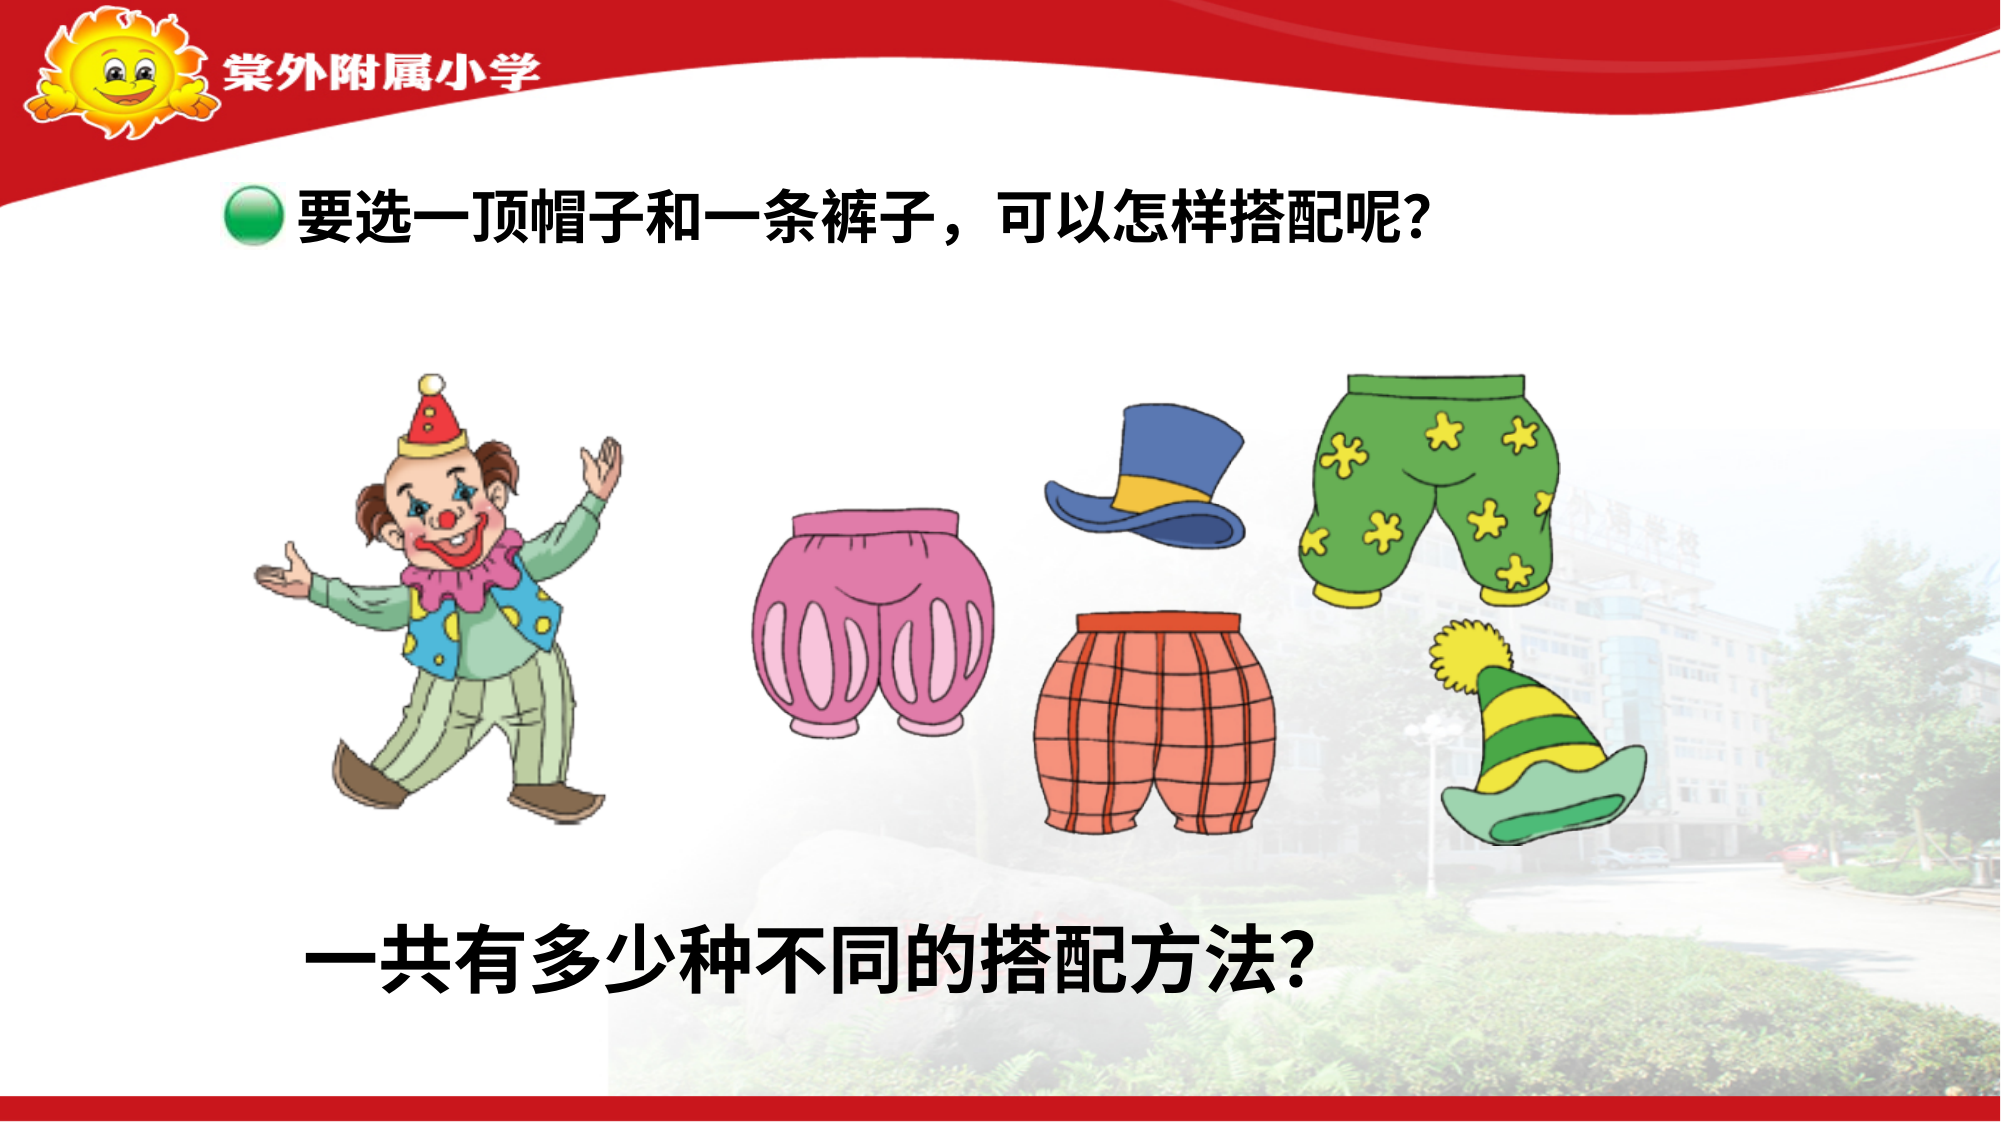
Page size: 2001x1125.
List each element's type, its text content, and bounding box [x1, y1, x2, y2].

text_box 一共有多少种不同的搭配方法？ [289, 904, 1544, 1010]
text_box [220, 172, 1499, 259]
picture [0, 0, 2001, 1125]
